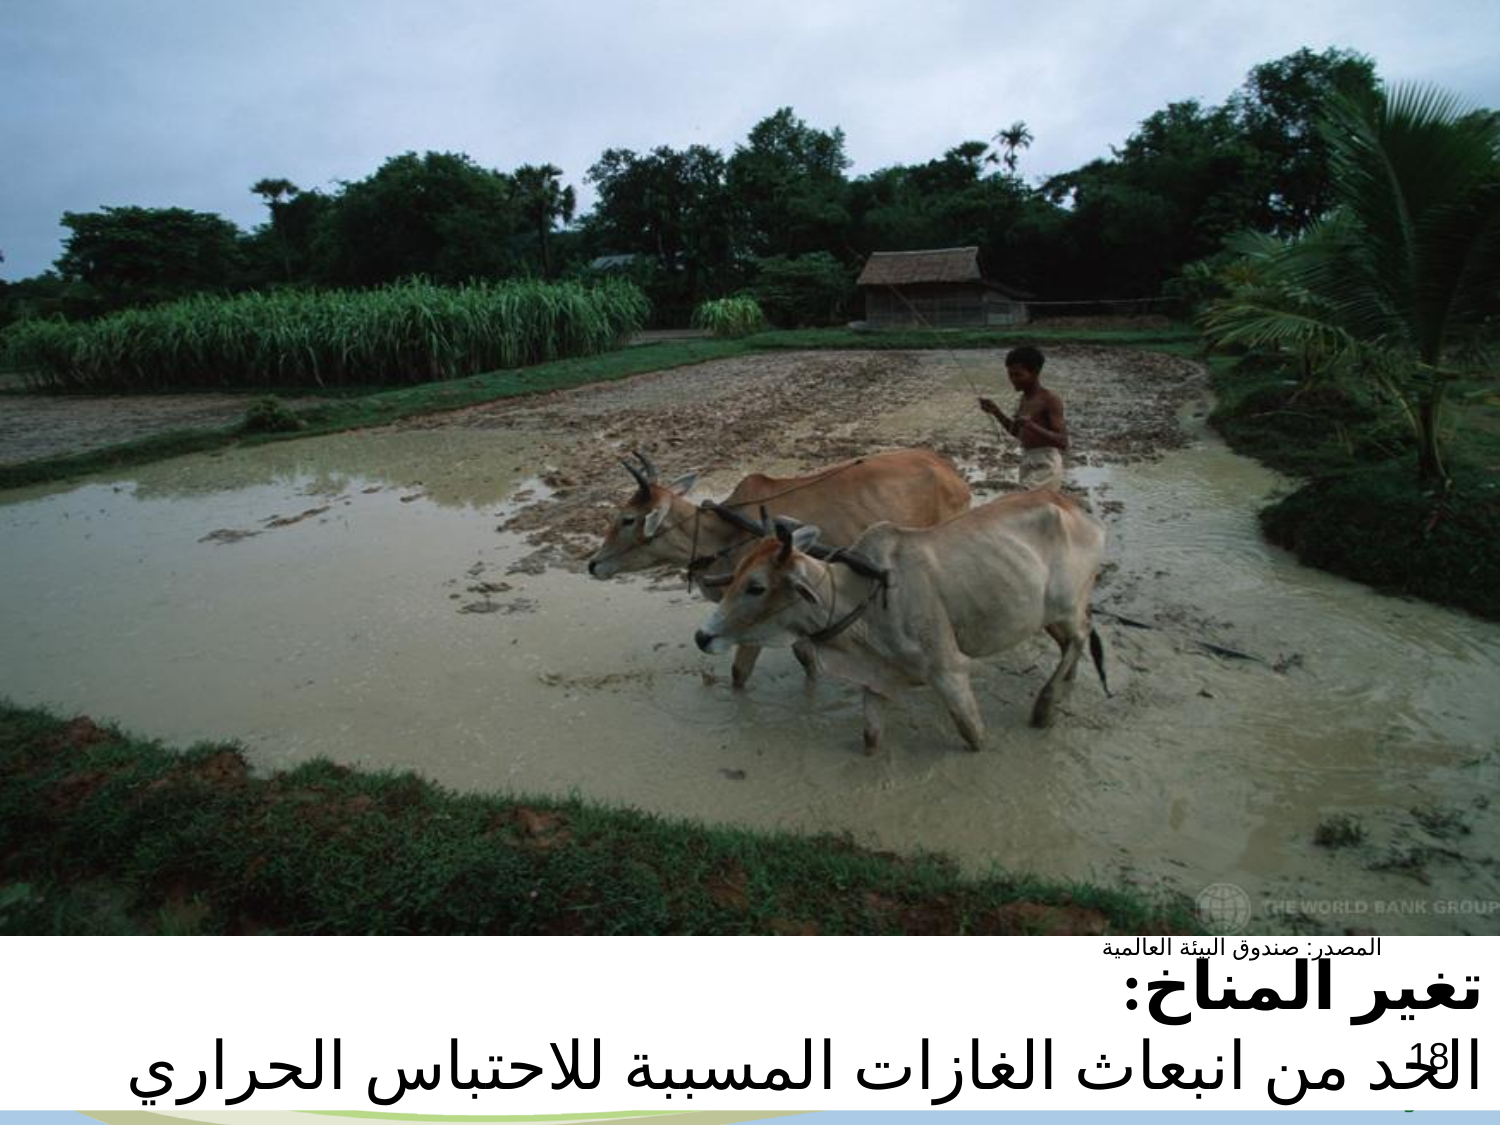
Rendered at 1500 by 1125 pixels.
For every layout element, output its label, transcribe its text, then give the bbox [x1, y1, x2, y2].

text_box [824, 971, 1500, 1032]
slide_number 18 [1374, 1012, 1500, 1095]
picture [0, 1111, 1500, 1125]
text_box المصدر: صندوق البيئة العالمية [1087, 944, 1398, 968]
text_box تغير المناخ: الحد من انبعاث الغازات المسببة للاحتباس الحراري [0, 942, 1500, 1111]
picture [0, 0, 1500, 936]
